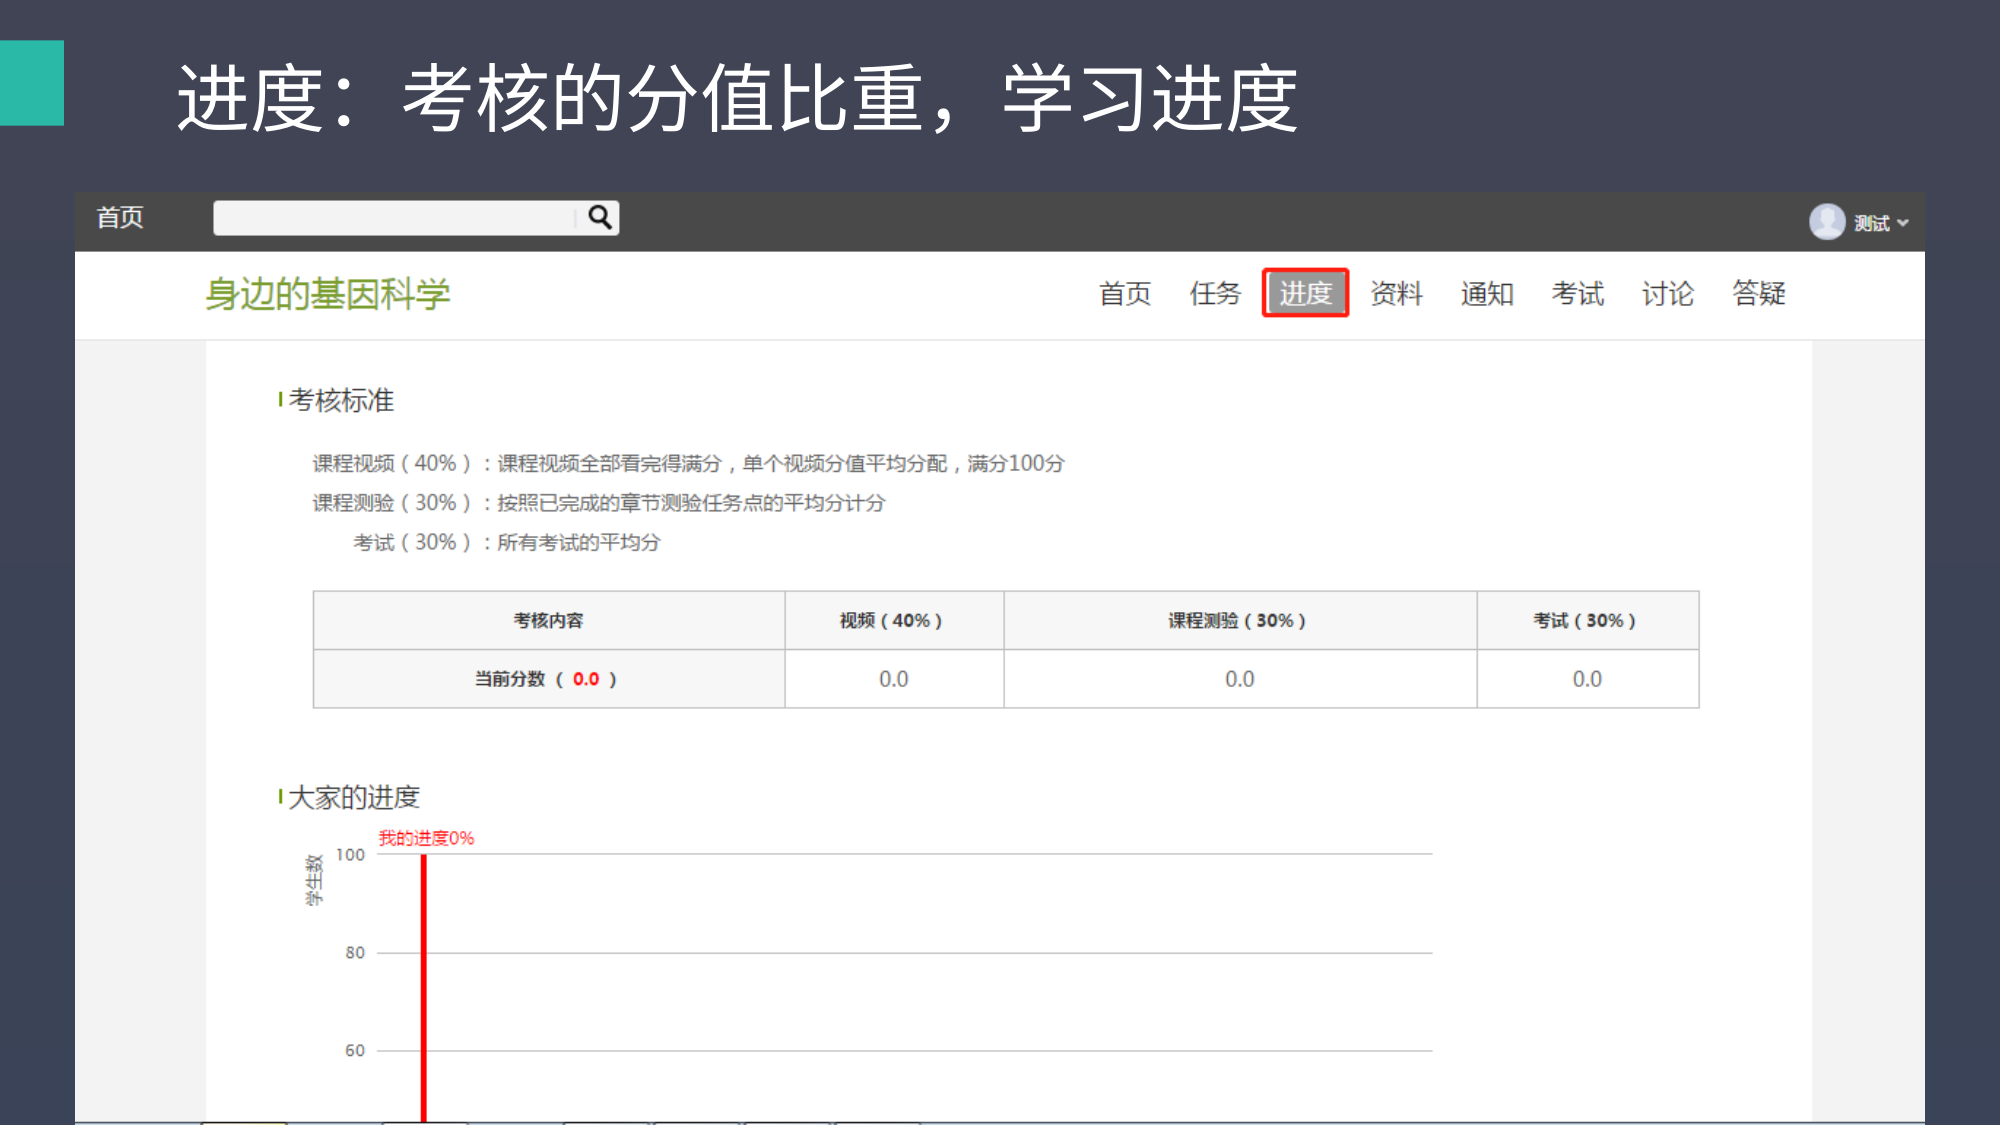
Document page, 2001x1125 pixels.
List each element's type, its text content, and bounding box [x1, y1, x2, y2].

text_box [0, 39, 65, 127]
picture [75, 192, 1925, 1125]
text_box 进度：考核的分值比重，学习进度 [160, 16, 1693, 149]
